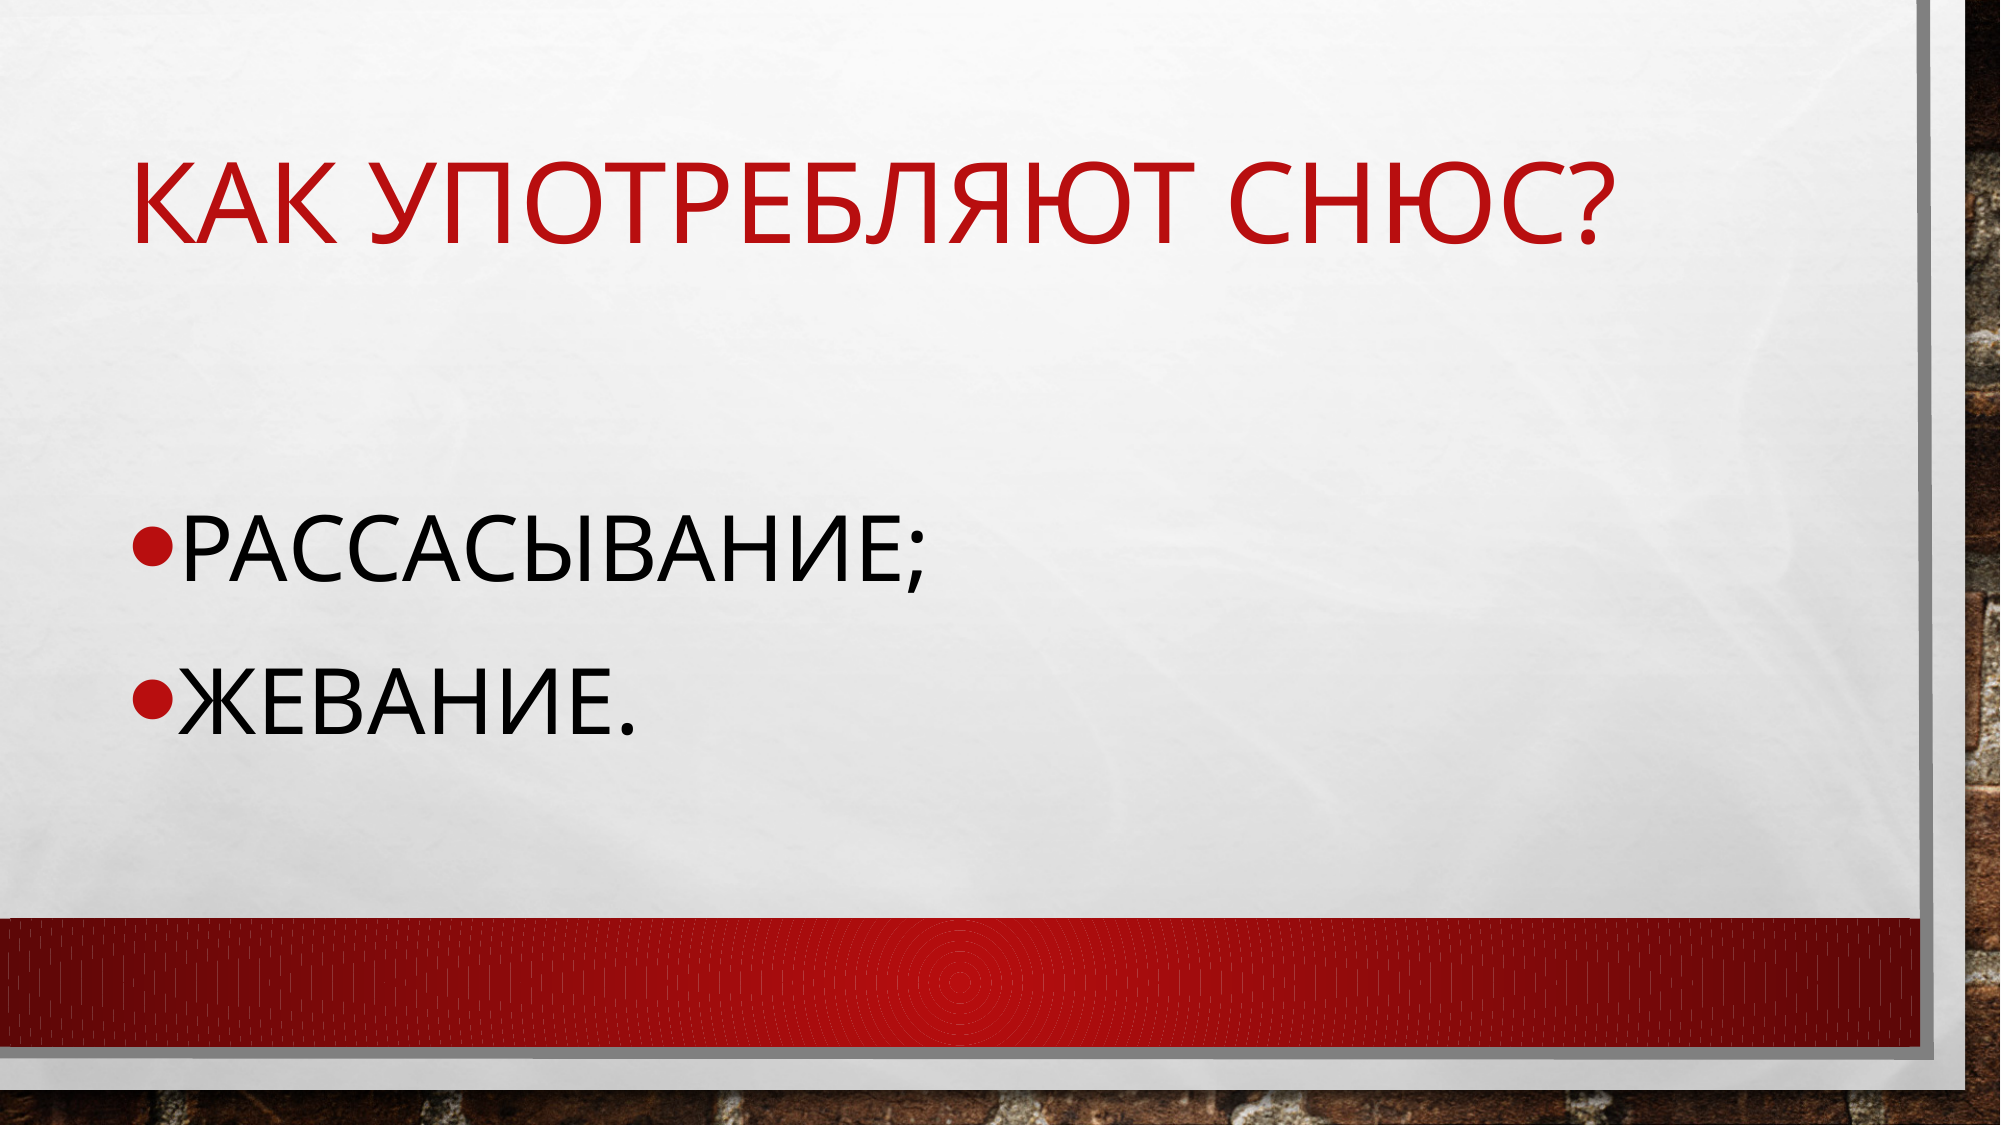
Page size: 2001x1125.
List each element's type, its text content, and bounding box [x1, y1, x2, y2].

list РАССАСЫВАНИЕ; ЖЕВАНИЕ. [112, 338, 1818, 882]
picture [0, 0, 2000, 1125]
title КАК УПОТРЕБЛЯЮТ СНЮС? [112, 112, 1818, 302]
